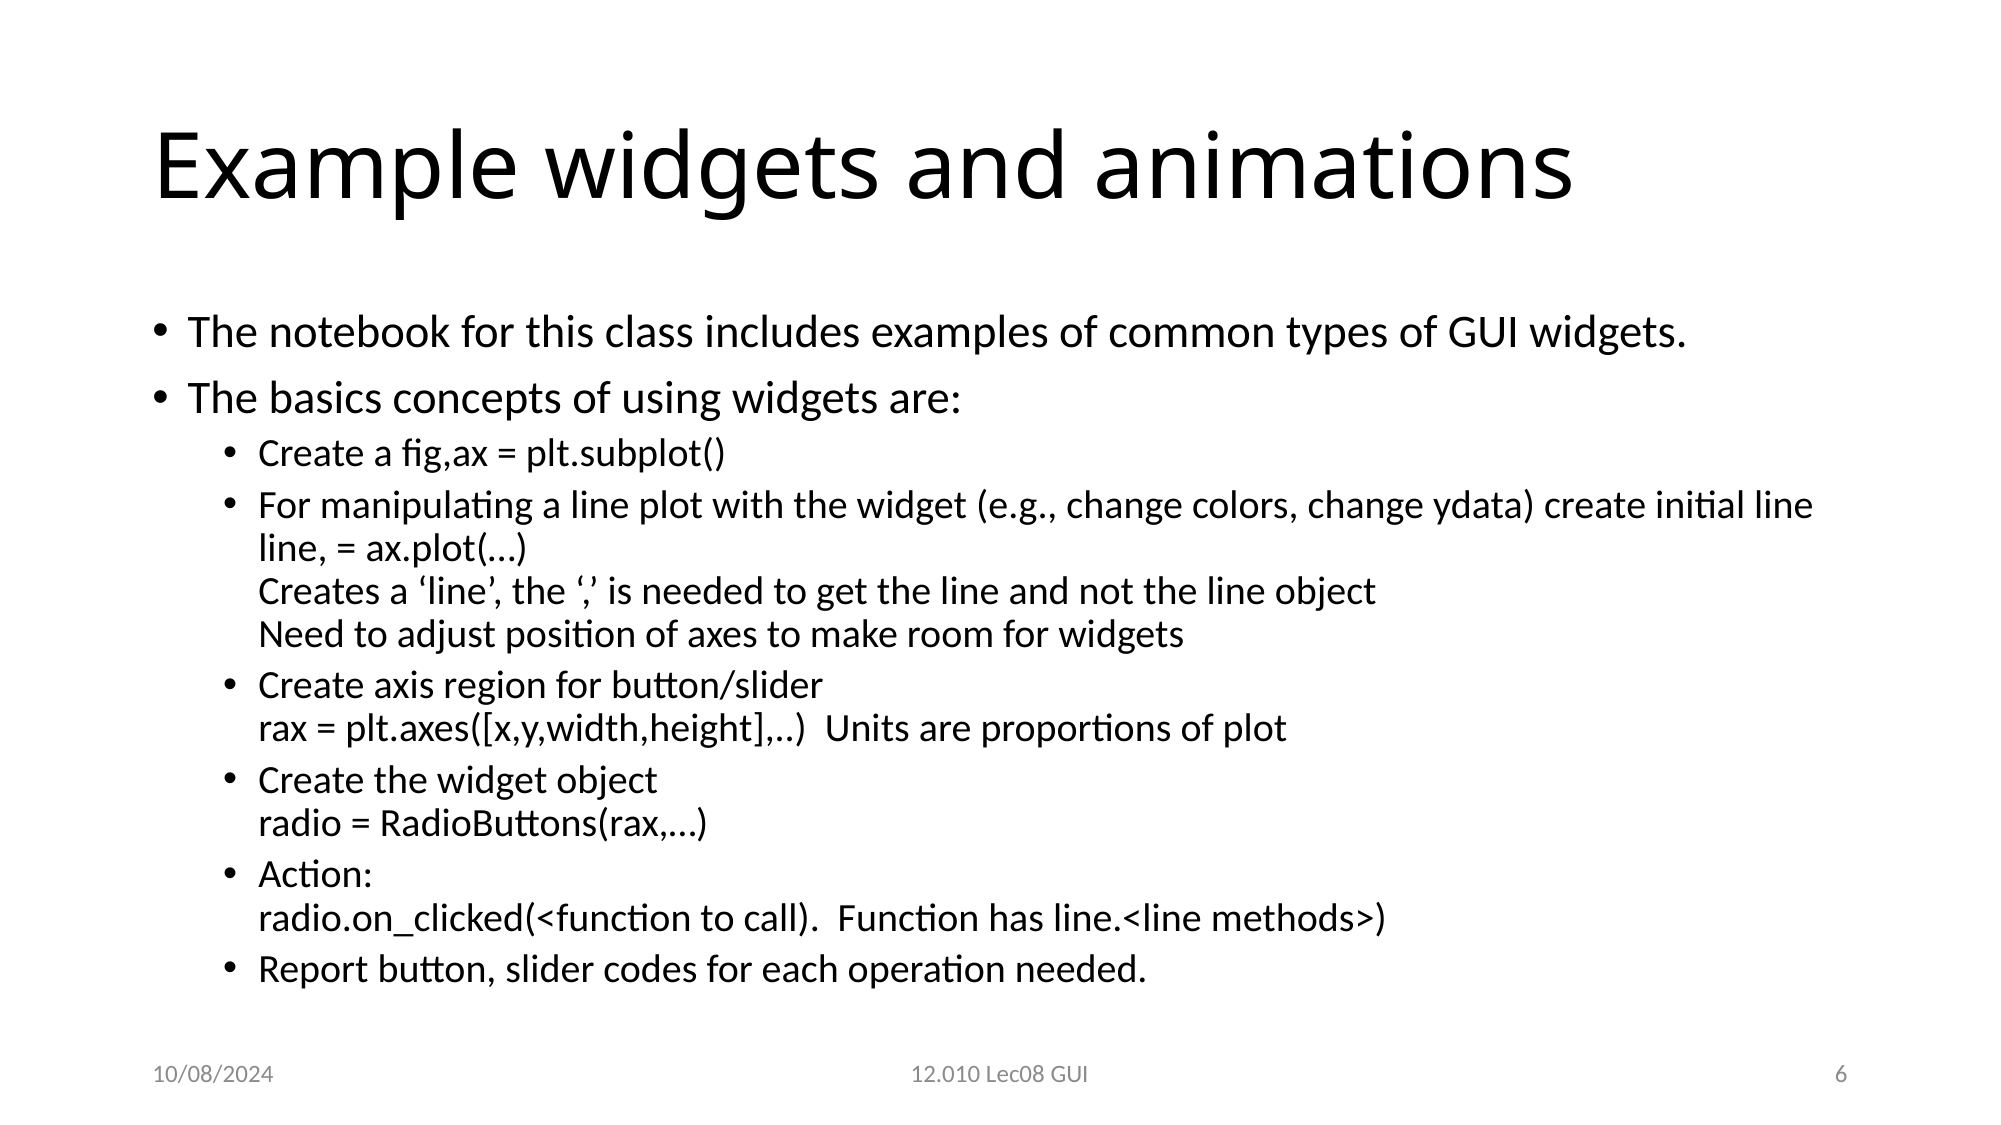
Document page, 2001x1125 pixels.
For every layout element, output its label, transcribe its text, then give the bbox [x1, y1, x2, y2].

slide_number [137, 1042, 588, 1103]
footer 12.010 Lec08 GUI [662, 1042, 1338, 1103]
slide_number 6 [1412, 1042, 1863, 1103]
title Example widgets and animations [137, 59, 1863, 278]
list The notebook for this class includes examples of common types of GUI widgets. The basics concepts of using widgets are: Create a fig,ax = plt.subplot() For manipulating a line plot with the widget (e.g., change colors, change ydata) create initial line line, = ax.plot(…) Creates a ‘line’, the ‘,’ is needed to get the line and not the line object Need to adjust position of axes to make room for widgets Create axis region for button/slider rax = plt.axes([x,y,width,height],..) Units are proportions of plot Create the widget object radio = RadioButtons(rax,…) Action: radio.on_clicked(<function to call). Function has line.<line methods>) Report button, slider codes for each operation needed. [137, 299, 1863, 1014]
